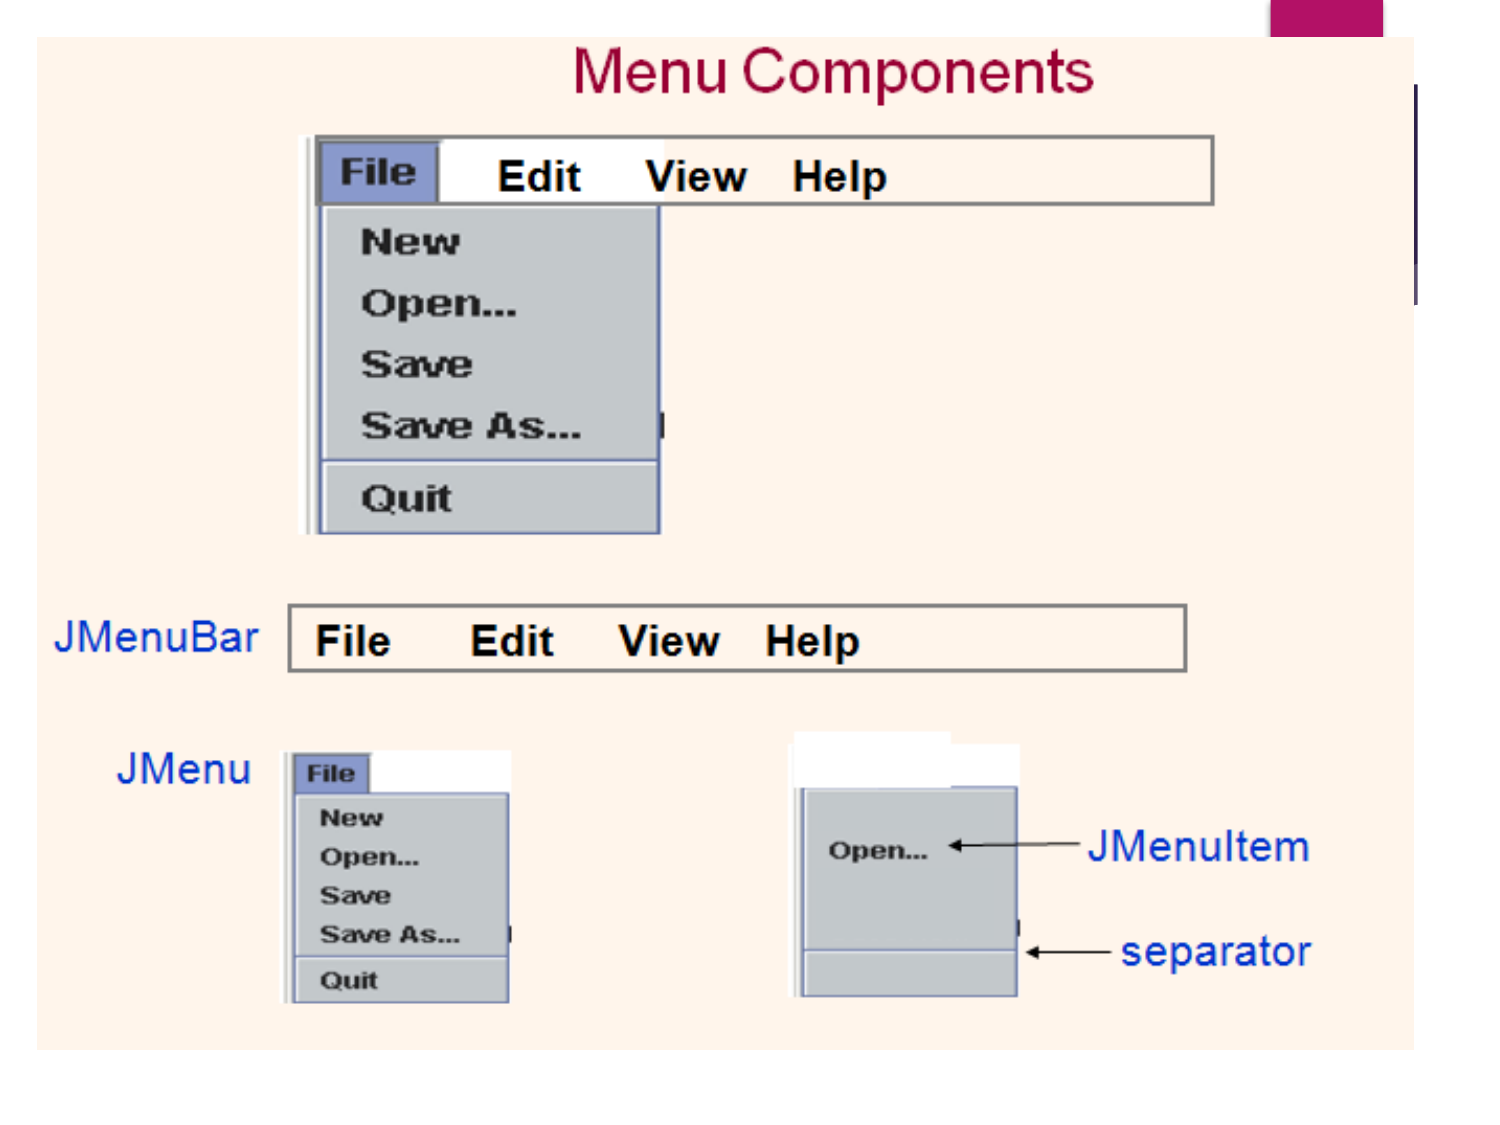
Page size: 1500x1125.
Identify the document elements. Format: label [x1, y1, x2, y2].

picture [37, 37, 1415, 1051]
